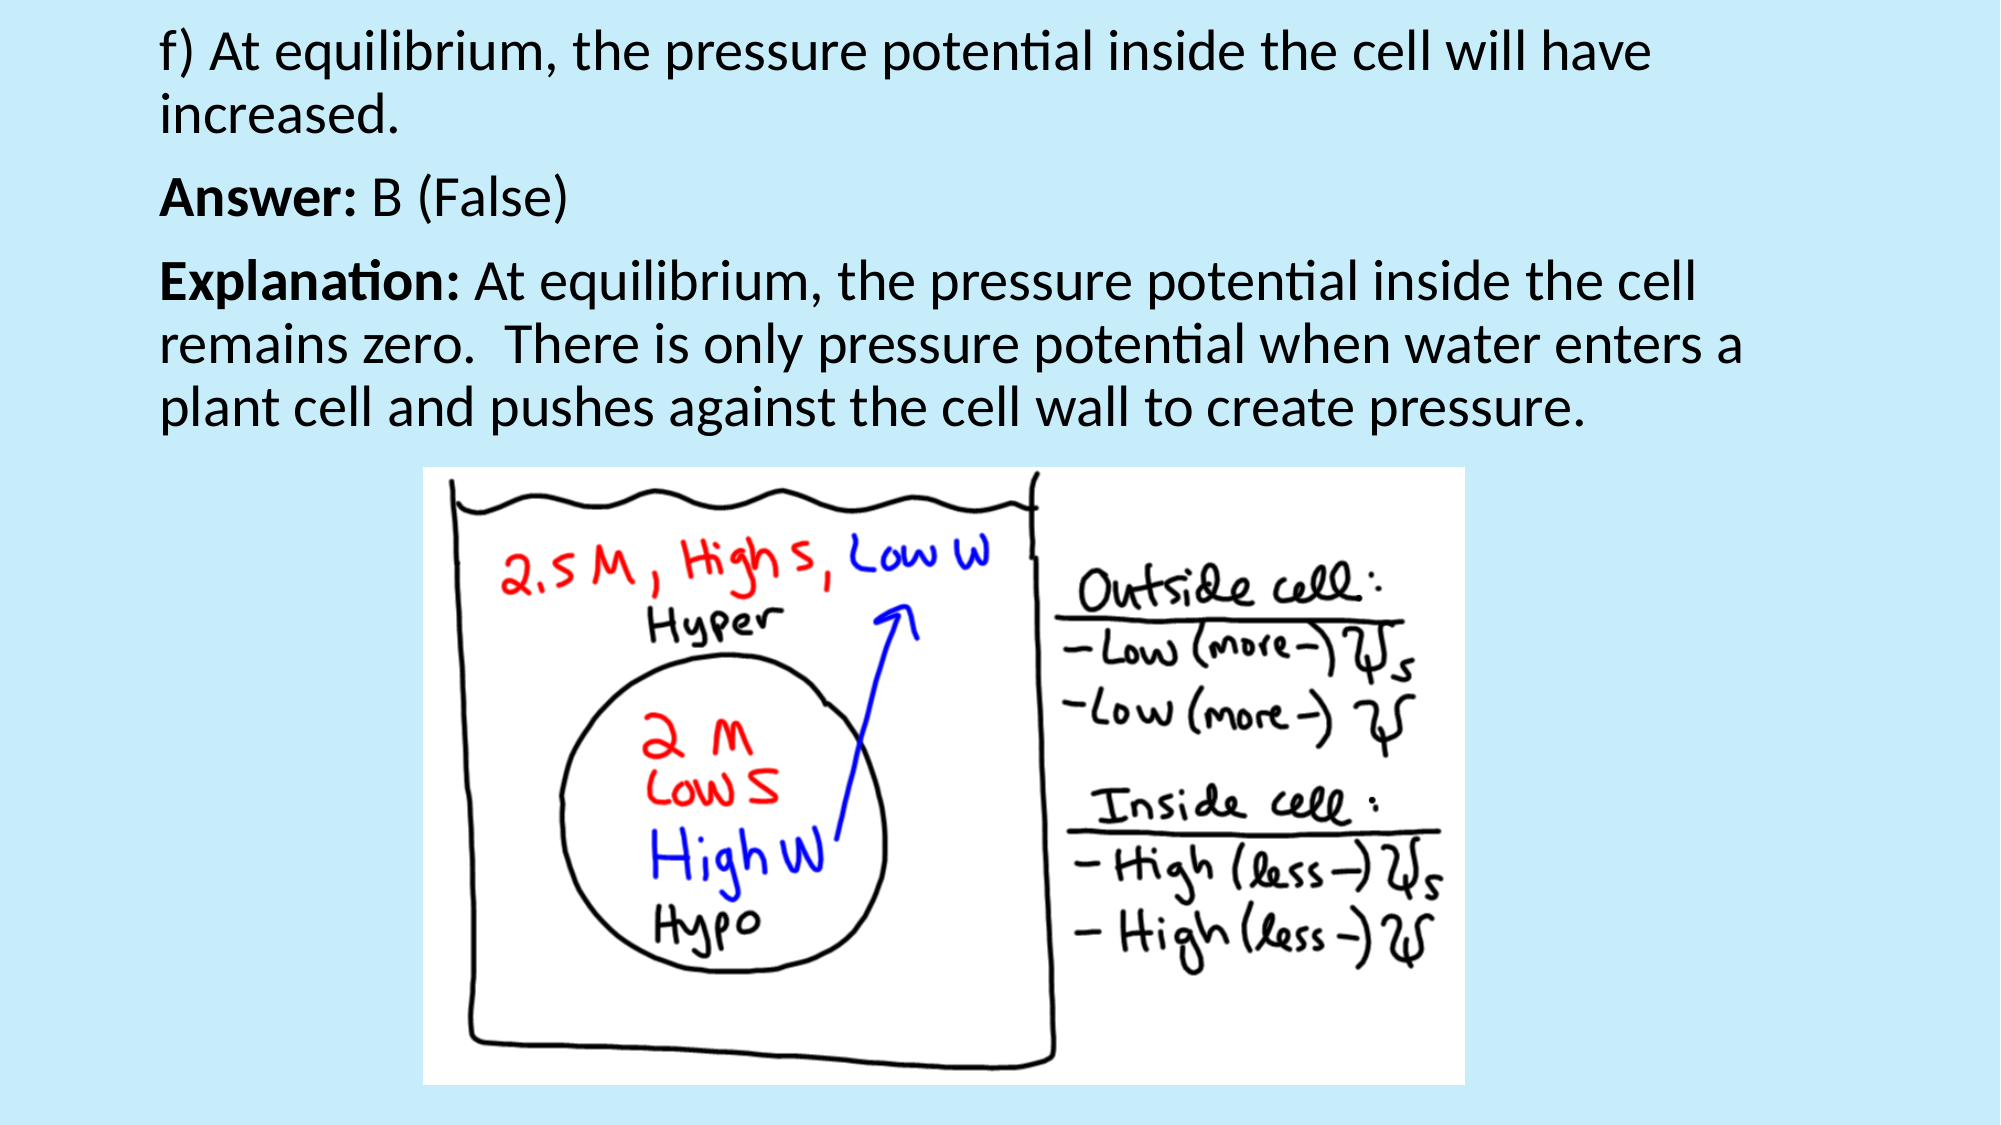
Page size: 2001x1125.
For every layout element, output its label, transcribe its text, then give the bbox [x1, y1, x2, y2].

picture [423, 467, 1465, 1085]
list f) At equilibrium, the pressure potential inside the cell will have increased. Answer: B (False) Explanation: At equilibrium, the pressure potential inside the cell remains zero. There is only pressure potential when water enters a plant cell and pushes against the cell wall to create pressure. [144, 12, 1870, 963]
